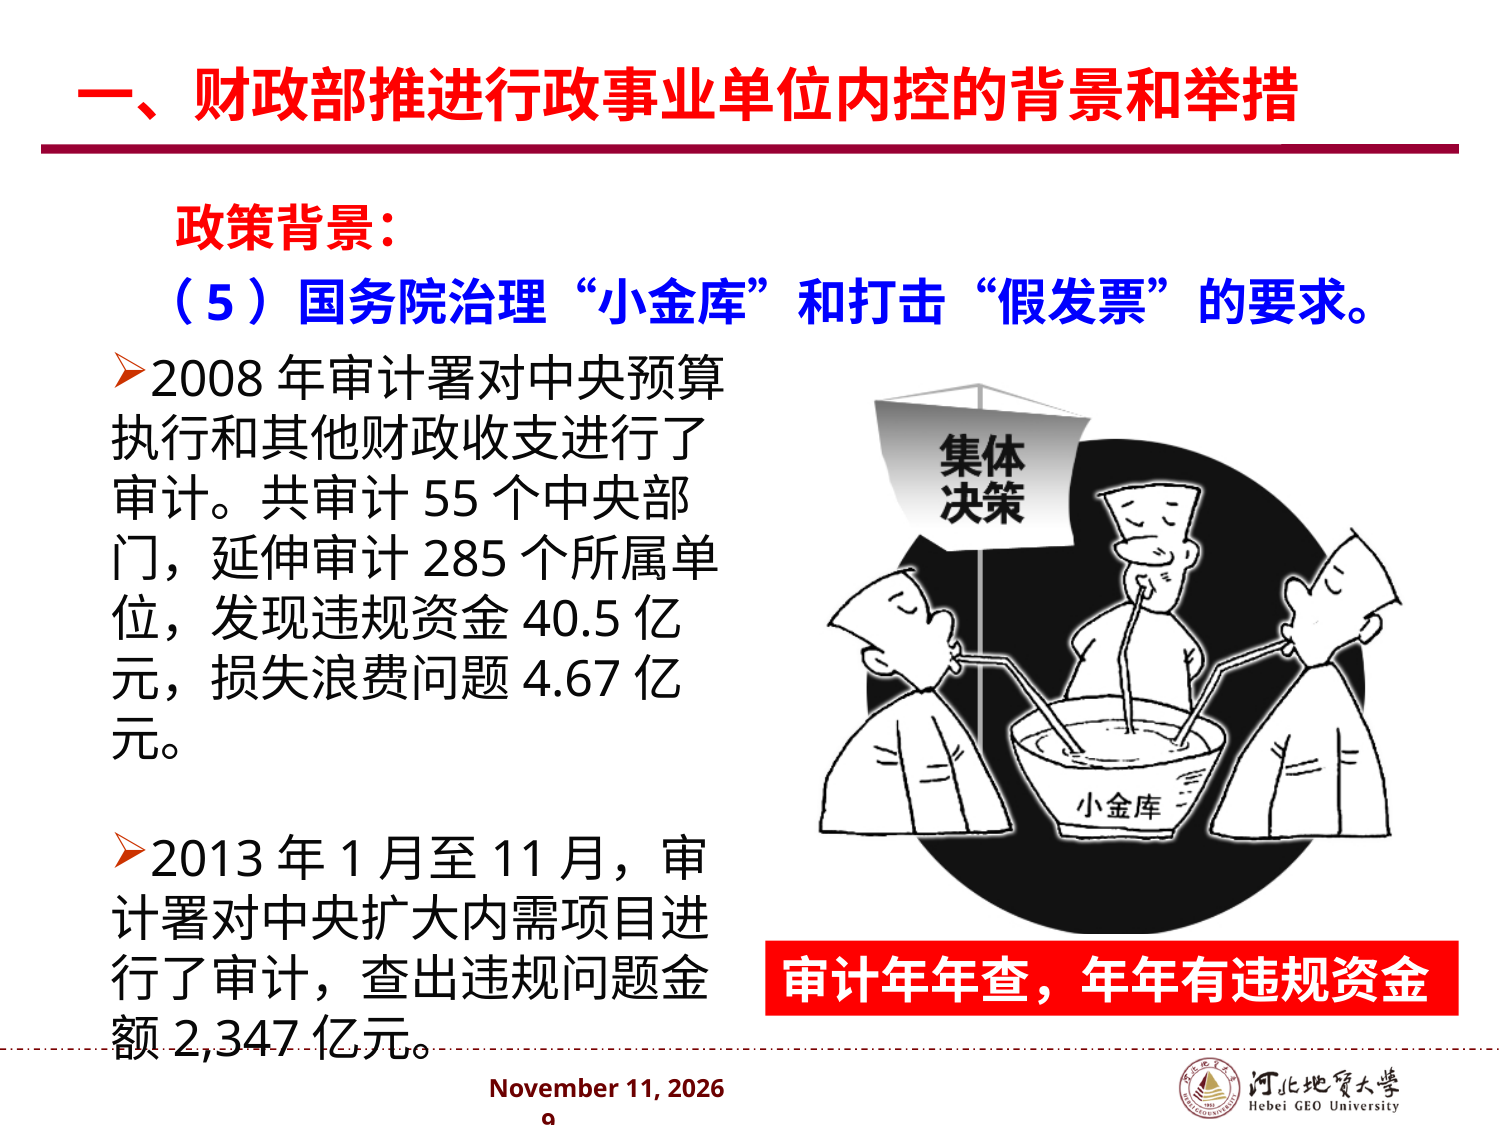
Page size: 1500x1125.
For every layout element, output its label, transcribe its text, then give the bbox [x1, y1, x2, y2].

picture [1159, 1049, 1420, 1125]
text_box 一、财政部推进行政事业单位内控的背景和举措 [62, 39, 1480, 147]
picture [809, 373, 1412, 934]
text_box 审计年年查，年年有违规资金 [765, 940, 1459, 1016]
list 政策背景： （5）国务院治理“小金库”和打击“假发票”的要求。 [40, 172, 1460, 1036]
text_box 2008年审计署对中央预算执行和其他财政收支进行了审计。共审计55个中央部门，延伸审计285个所属单位，发现违规资金40.5亿元，损失浪费问题4.67亿元。 2013年1月至11月，审计署对中央扩大内需项目进行了审计，查出违规问题金额2,347亿元。 [95, 339, 766, 1074]
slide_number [473, 1064, 990, 1109]
